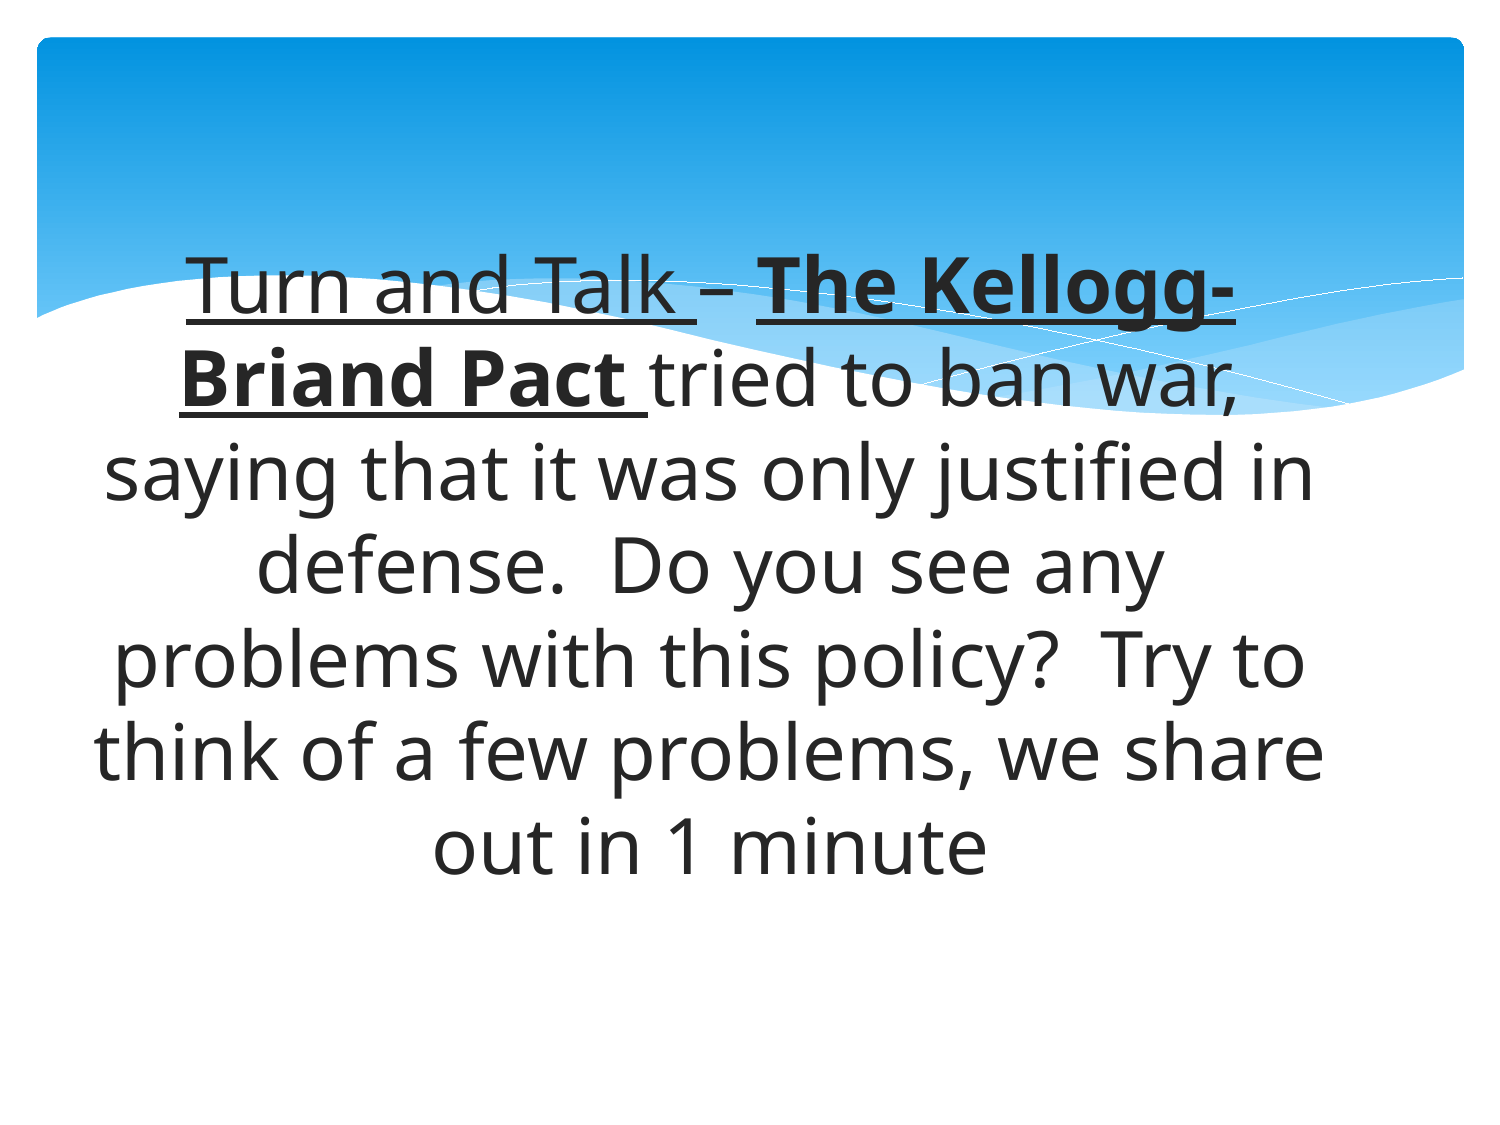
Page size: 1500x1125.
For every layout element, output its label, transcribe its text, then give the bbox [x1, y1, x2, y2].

title Turn and Talk – The Kellogg-Briand Pact tried to ban war, saying that it was only justified in defense. Do you see any problems with this policy? Try to think of a few problems, we share out in 1 minute [75, 224, 1347, 900]
